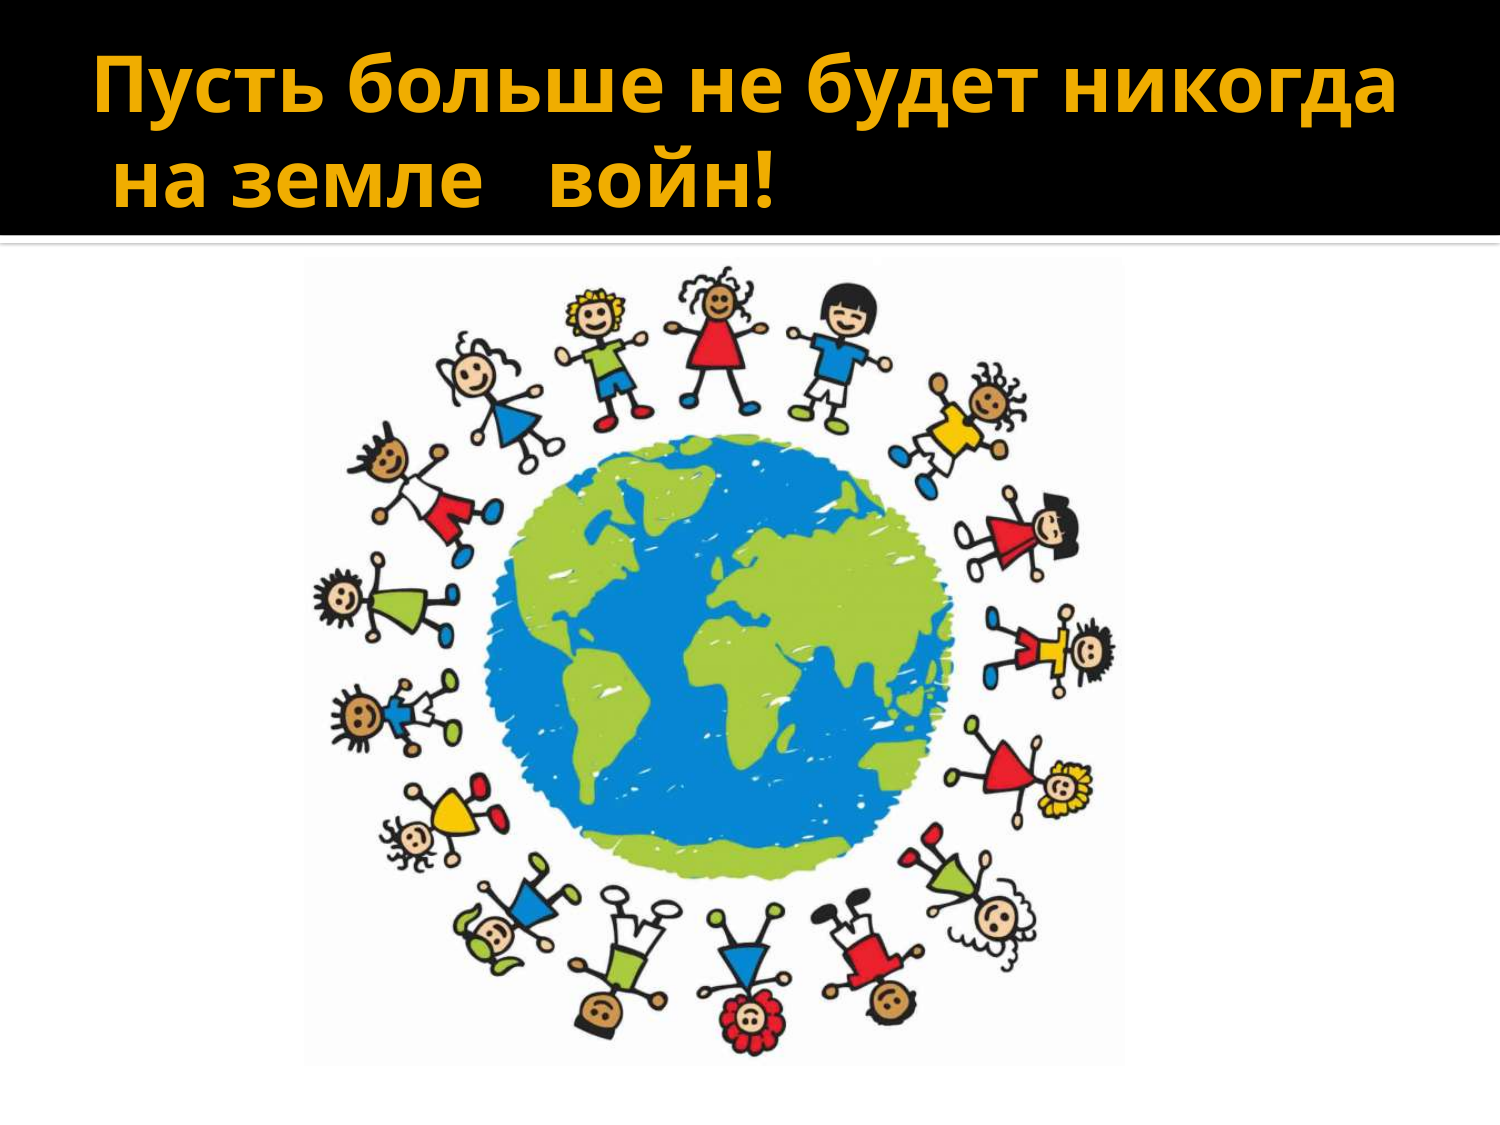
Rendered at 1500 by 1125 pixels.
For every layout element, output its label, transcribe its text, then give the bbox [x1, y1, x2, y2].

title Пусть больше не будет никогда на земле войн! [75, 25, 1425, 231]
picture [304, 257, 1125, 1066]
